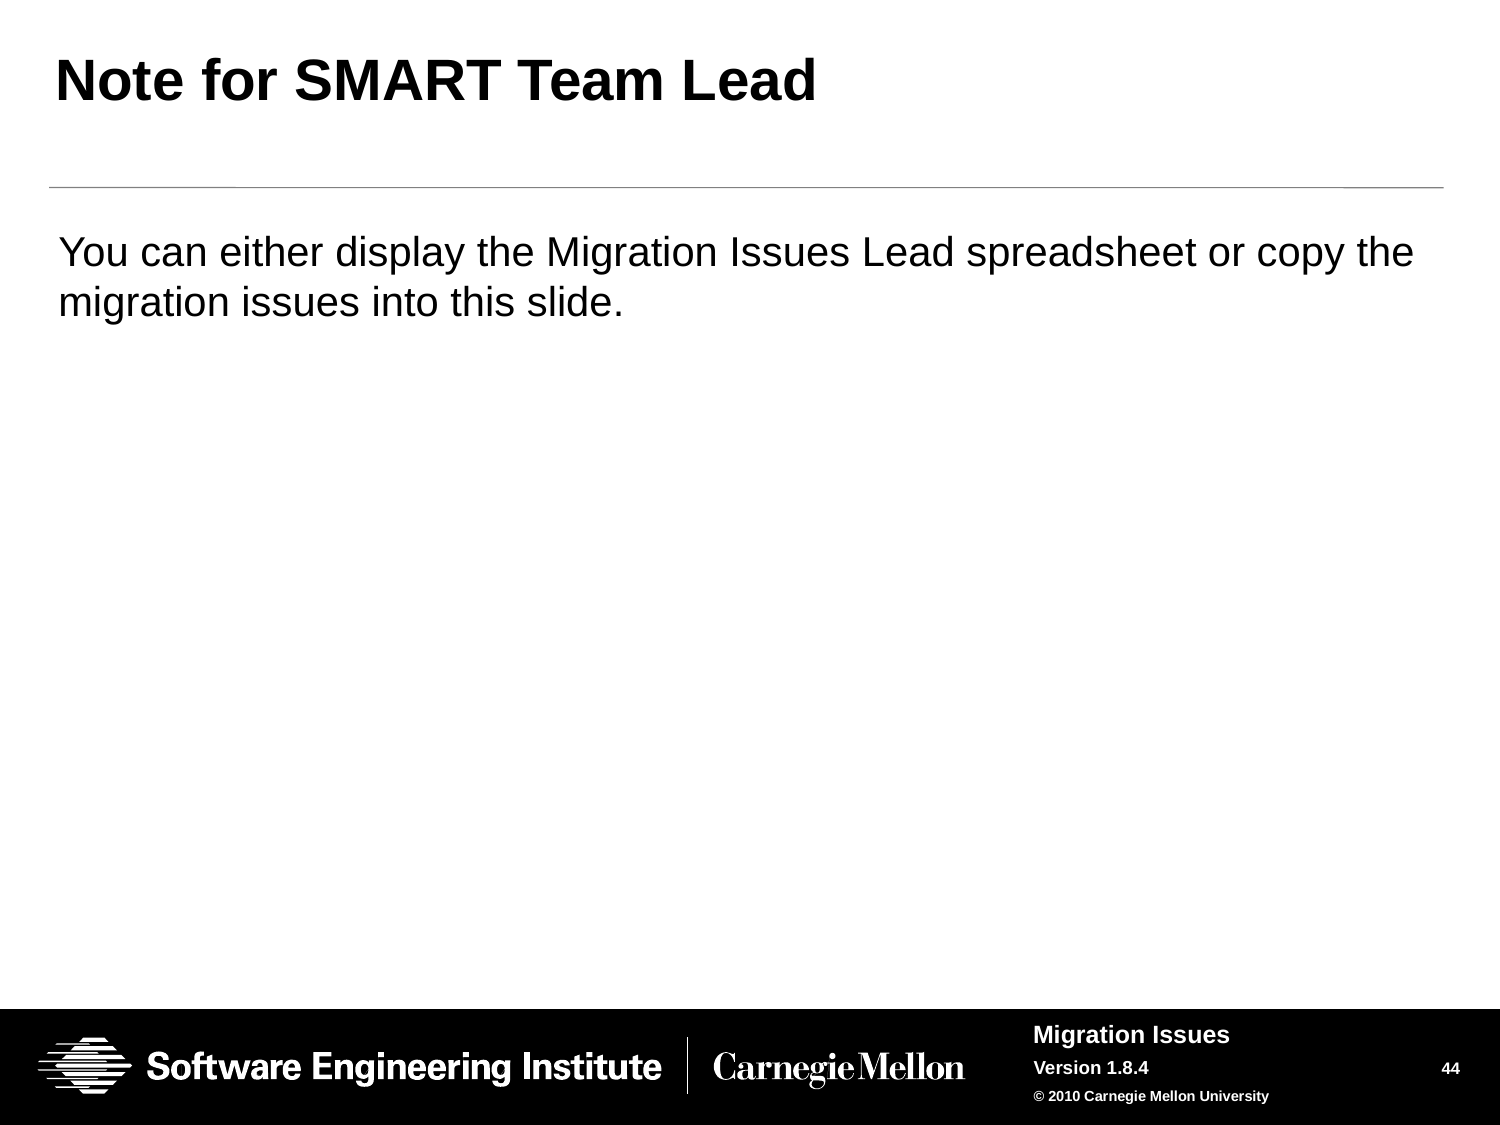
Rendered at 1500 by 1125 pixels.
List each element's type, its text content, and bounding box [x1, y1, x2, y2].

title Note for SMART Team Lead [55, 49, 1451, 114]
list You can either display the Migration Issues Lead spreadsheet or copy the migration issues into this slide. [58, 224, 1438, 953]
text_box Migration Issues [1018, 1010, 1246, 1056]
